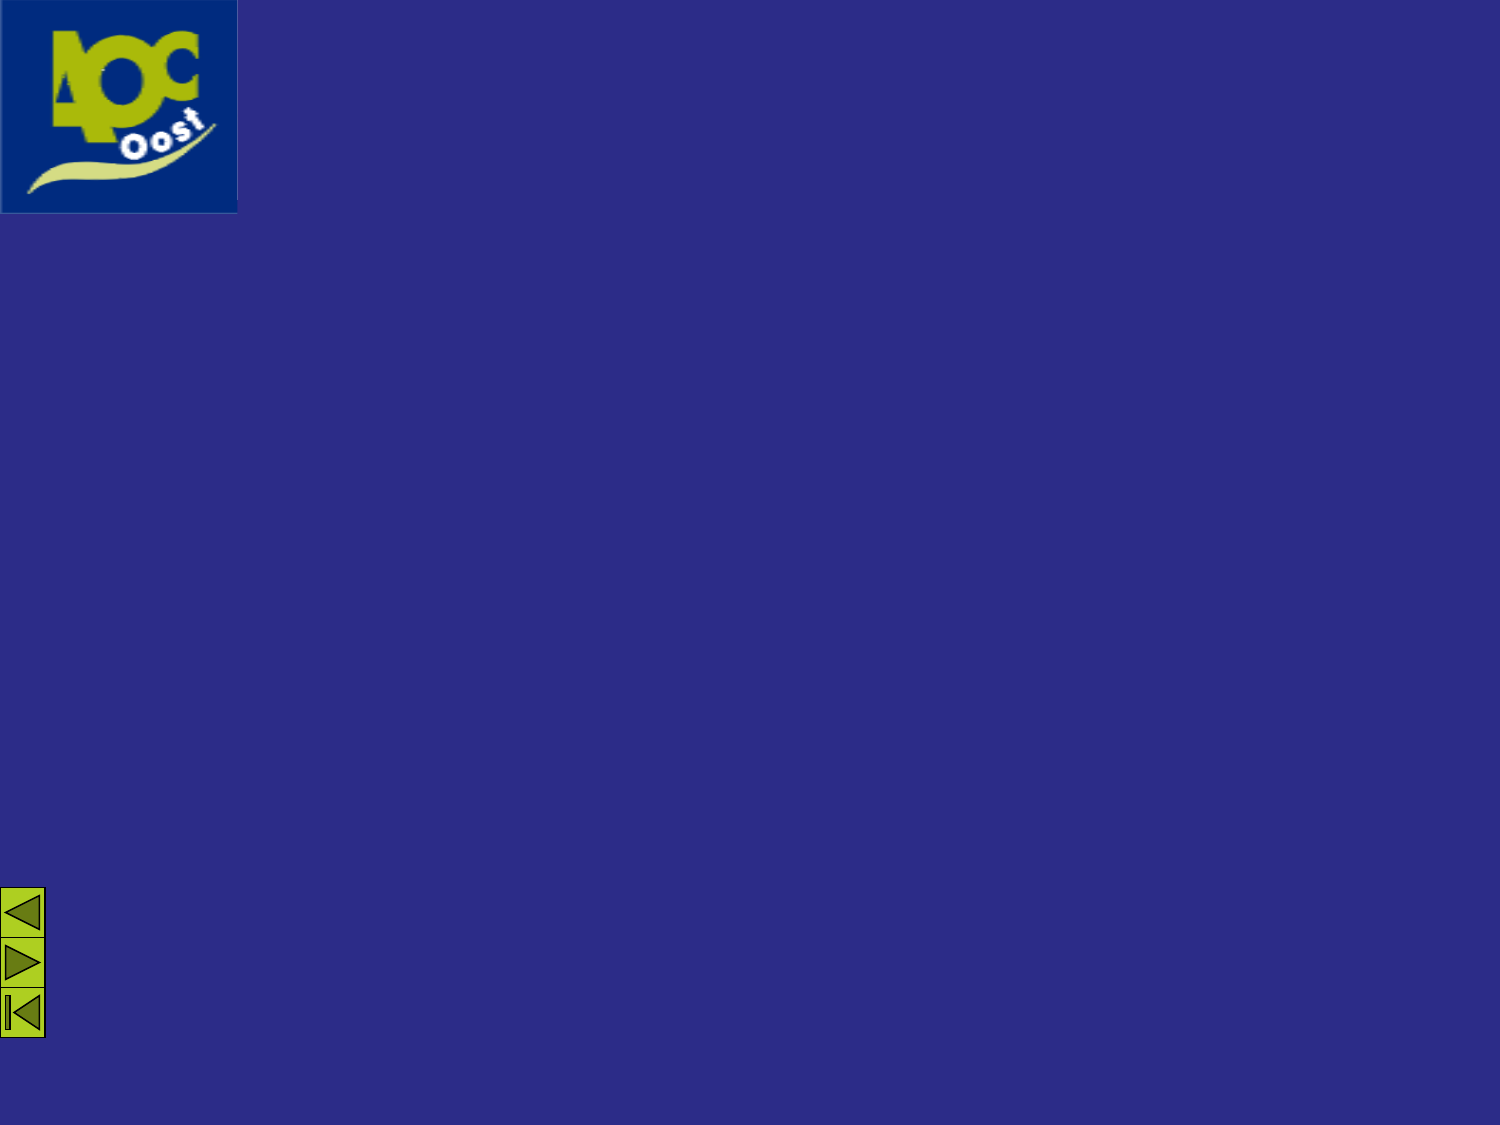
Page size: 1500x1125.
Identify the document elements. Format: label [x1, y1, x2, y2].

picture [0, 0, 238, 214]
